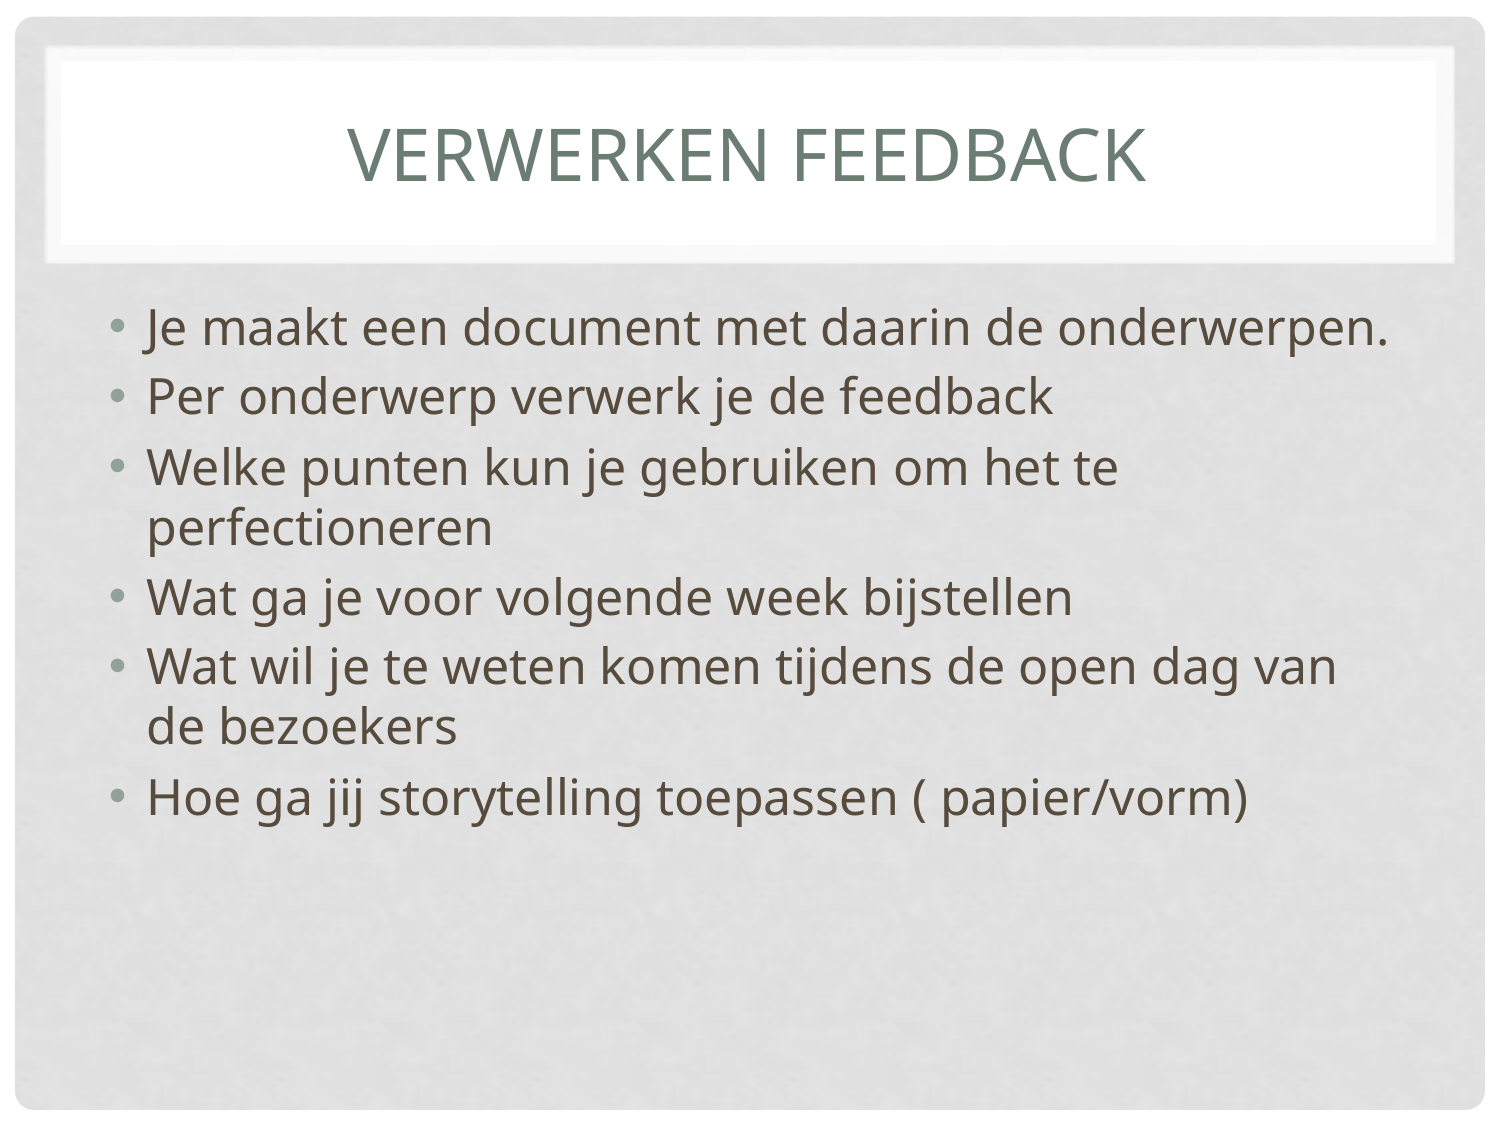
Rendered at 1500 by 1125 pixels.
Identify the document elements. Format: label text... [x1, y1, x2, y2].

title Verwerken Feedback [69, 66, 1425, 238]
list Je maakt een document met daarin de onderwerpen. Per onderwerp verwerk je de feedback Welke punten kun je gebruiken om het te perfectioneren Wat ga je voor volgende week bijstellen Wat wil je te weten komen tijdens de open dag van de bezoekers Hoe ga jij storytelling toepassen ( papier/vorm) [75, 287, 1425, 1005]
